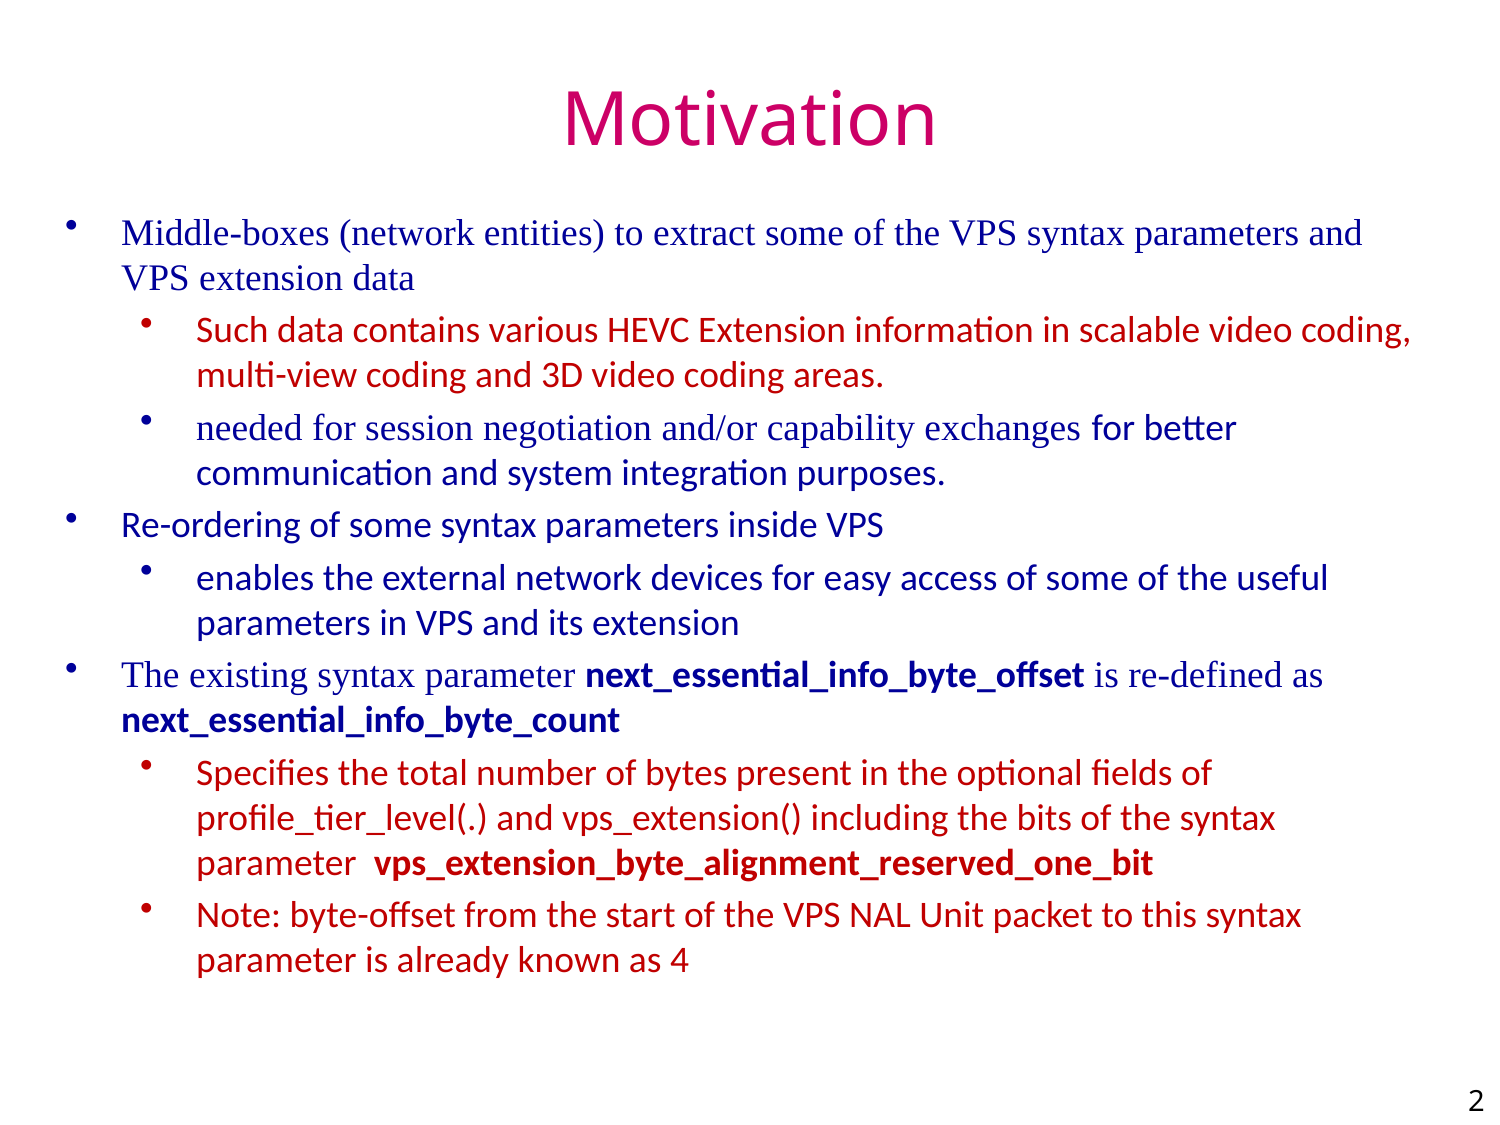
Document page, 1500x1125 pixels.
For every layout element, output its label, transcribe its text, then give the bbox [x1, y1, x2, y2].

list Middle-boxes (network entities) to extract some of the VPS syntax parameters and VPS extension data Such data contains various HEVC Extension information in scalable video coding, multi-view coding and 3D video coding areas. needed for session negotiation and/or capability exchanges for better communication and system integration purposes. Re-ordering of some syntax parameters inside VPS enables the external network devices for easy access of some of the useful parameters in VPS and its extension The existing syntax parameter next_essential_info_byte_offset is re-defined as next_essential_info_byte_count Specifies the total number of bytes present in the optional fields of profile_tier_level(.) and vps_extension() including the bits of the syntax parameter vps_extension_byte_alignment_reserved_one_bit Note: byte-offset from the start of the VPS NAL Unit packet to this syntax parameter is already known as 4 [49, 199, 1451, 988]
slide_number 2 [1224, 1074, 1500, 1125]
title Motivation [49, 62, 1451, 169]
